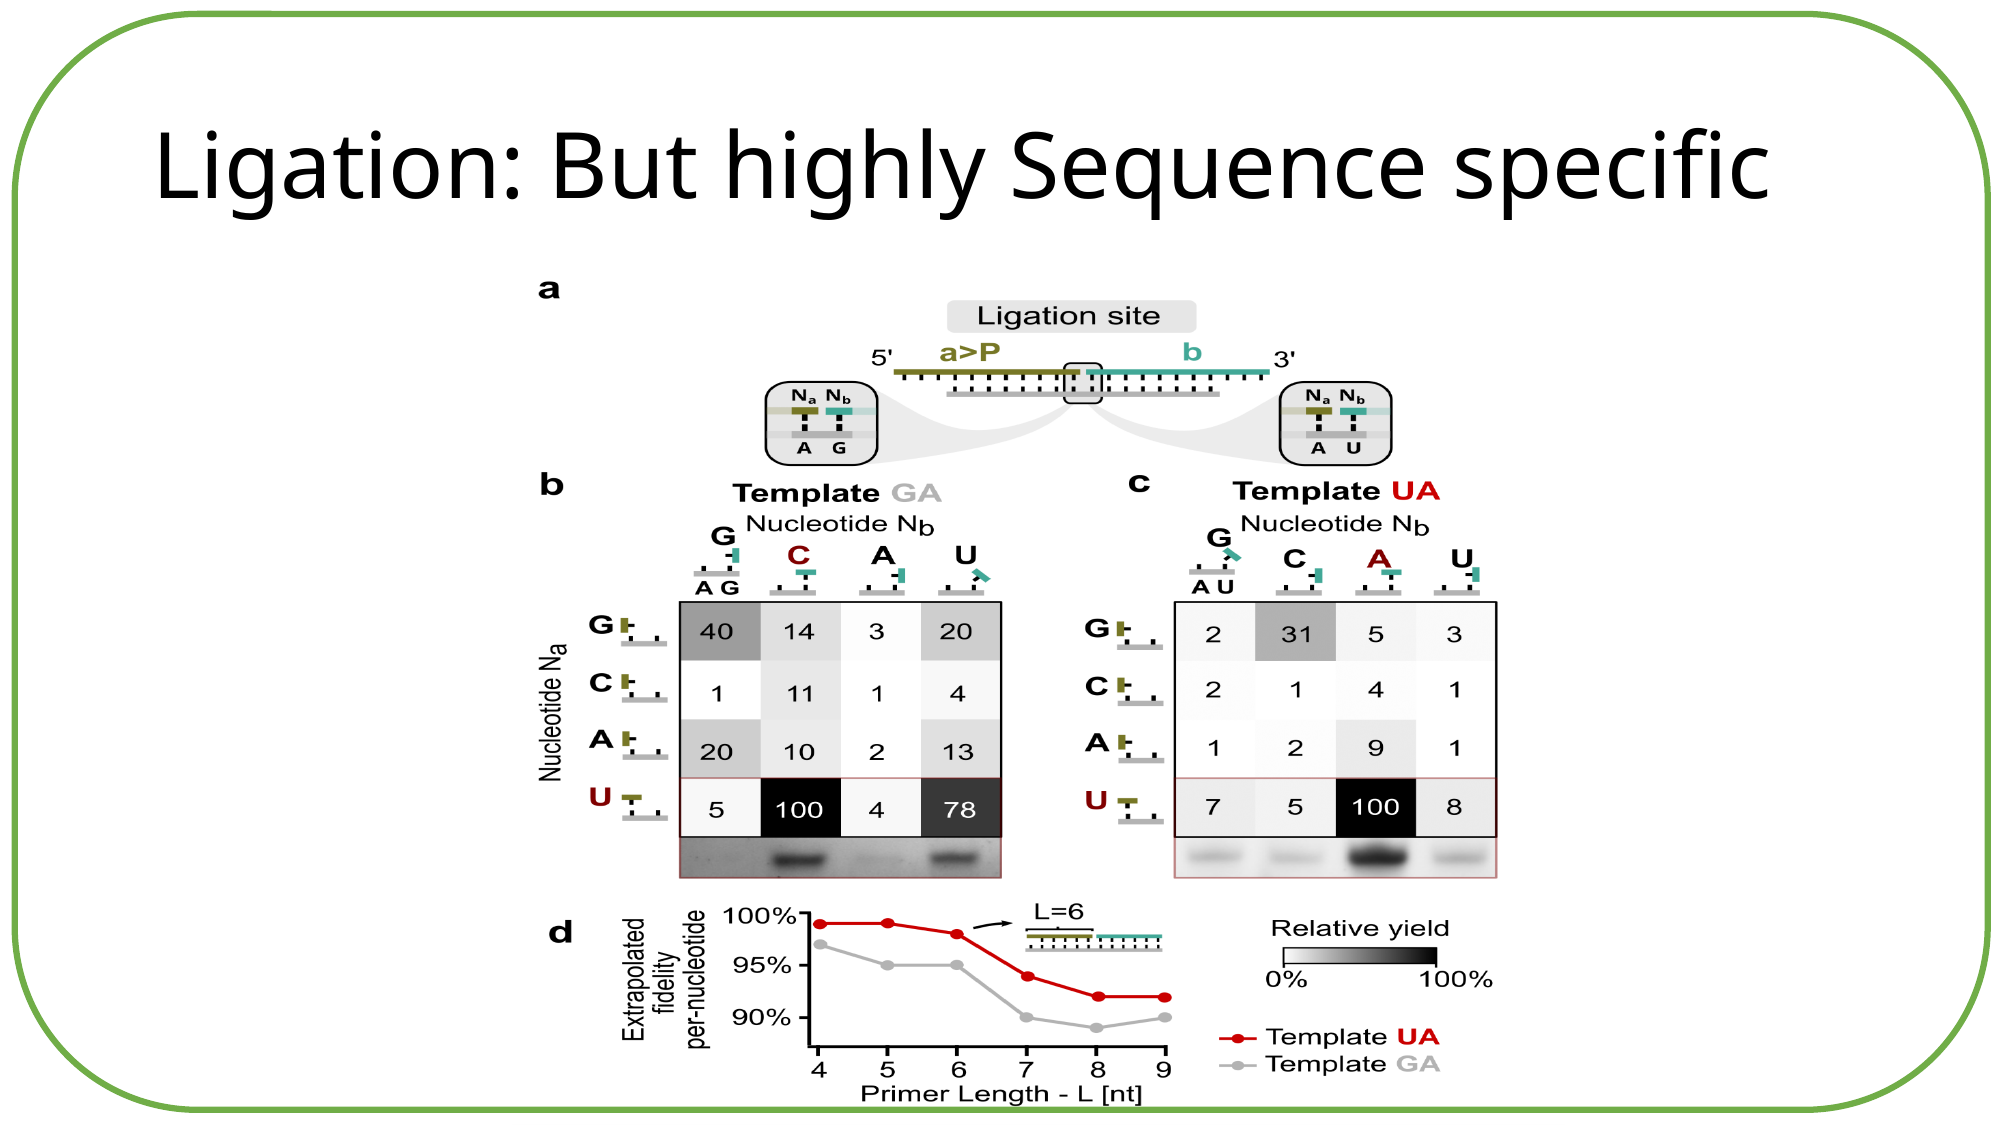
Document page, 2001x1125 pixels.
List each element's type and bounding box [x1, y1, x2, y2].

list [512, 265, 1565, 1125]
text_box [13, 12, 1989, 1111]
